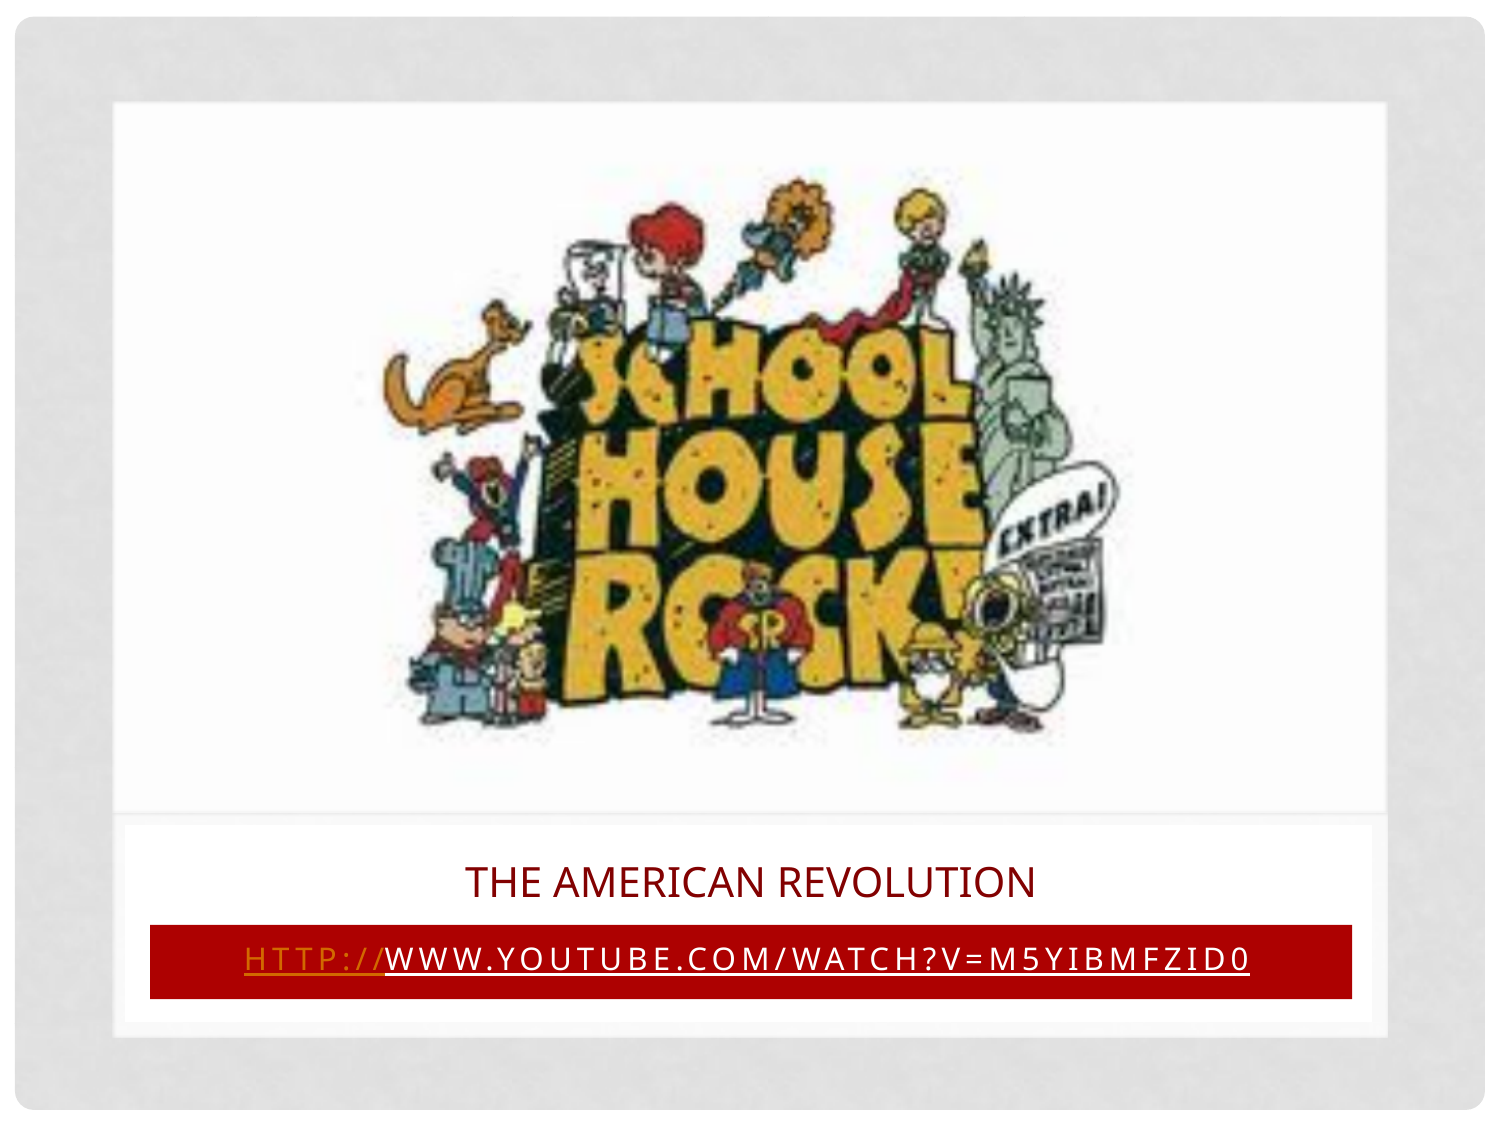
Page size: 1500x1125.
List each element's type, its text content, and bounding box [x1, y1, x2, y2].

picture [112, 101, 1388, 813]
title The American Revolution [150, 837, 1353, 924]
list http://www.youtube.com/watch?v=m5YIBmfZid0 [156, 927, 1346, 994]
